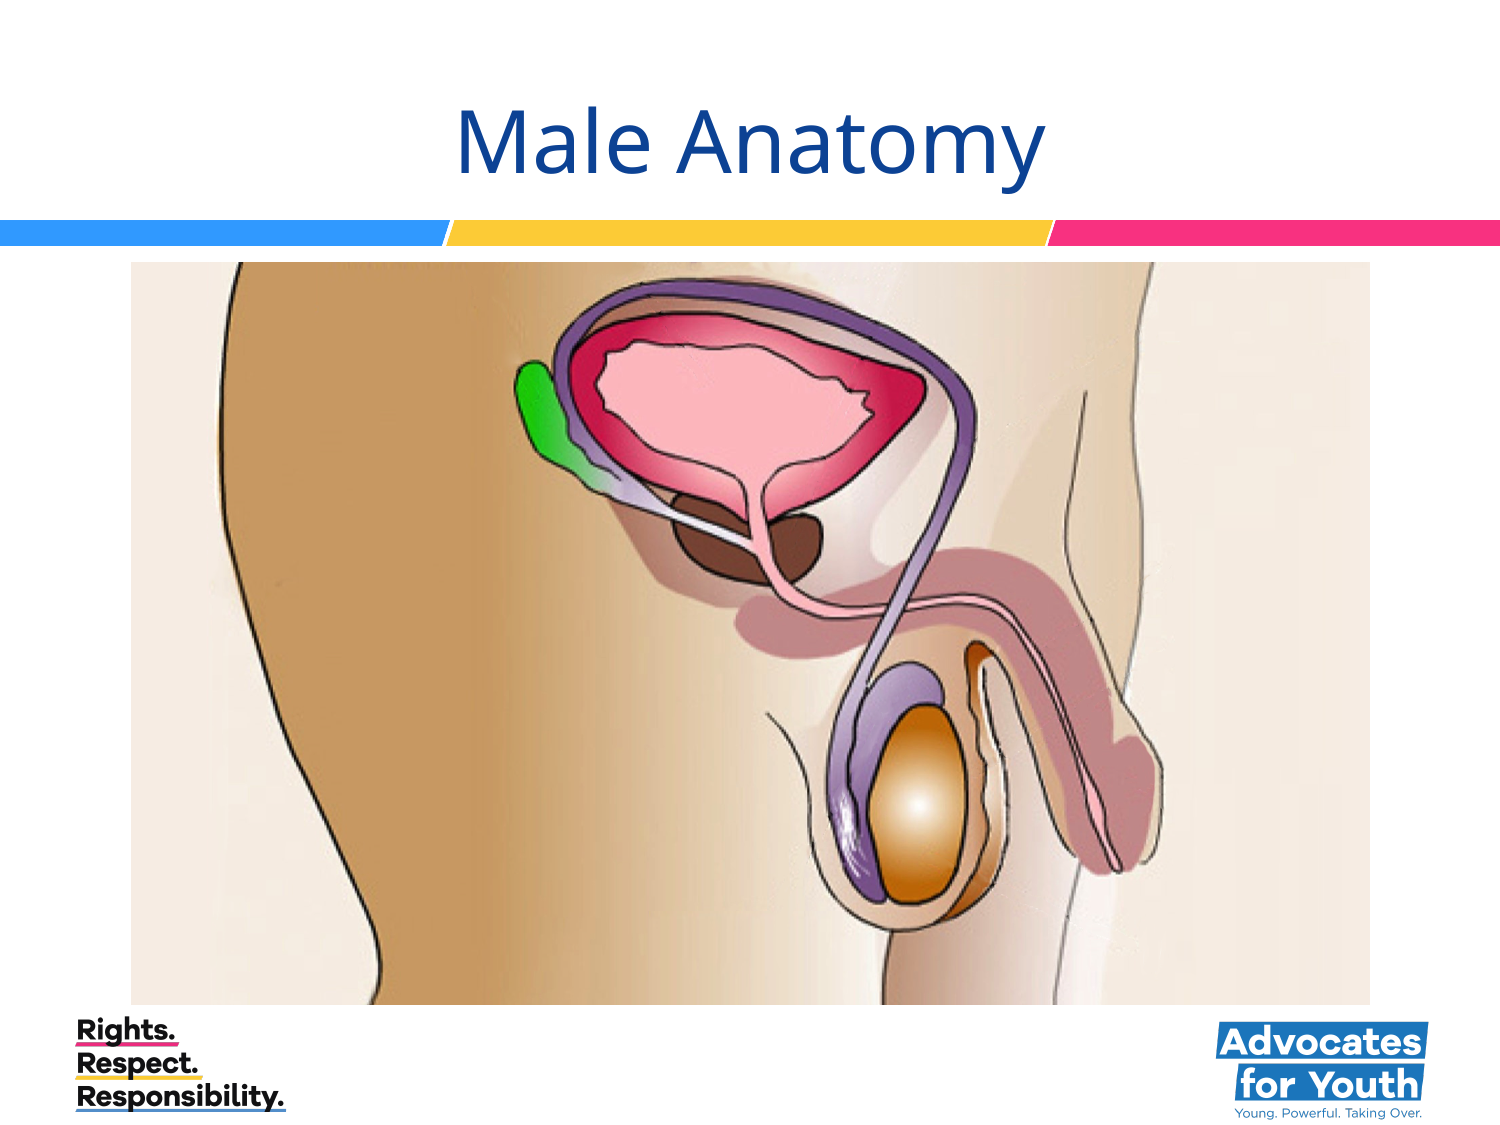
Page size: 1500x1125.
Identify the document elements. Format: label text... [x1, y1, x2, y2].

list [130, 262, 1370, 1006]
title Male Anatomy [75, 45, 1425, 233]
picture [0, 207, 1500, 258]
